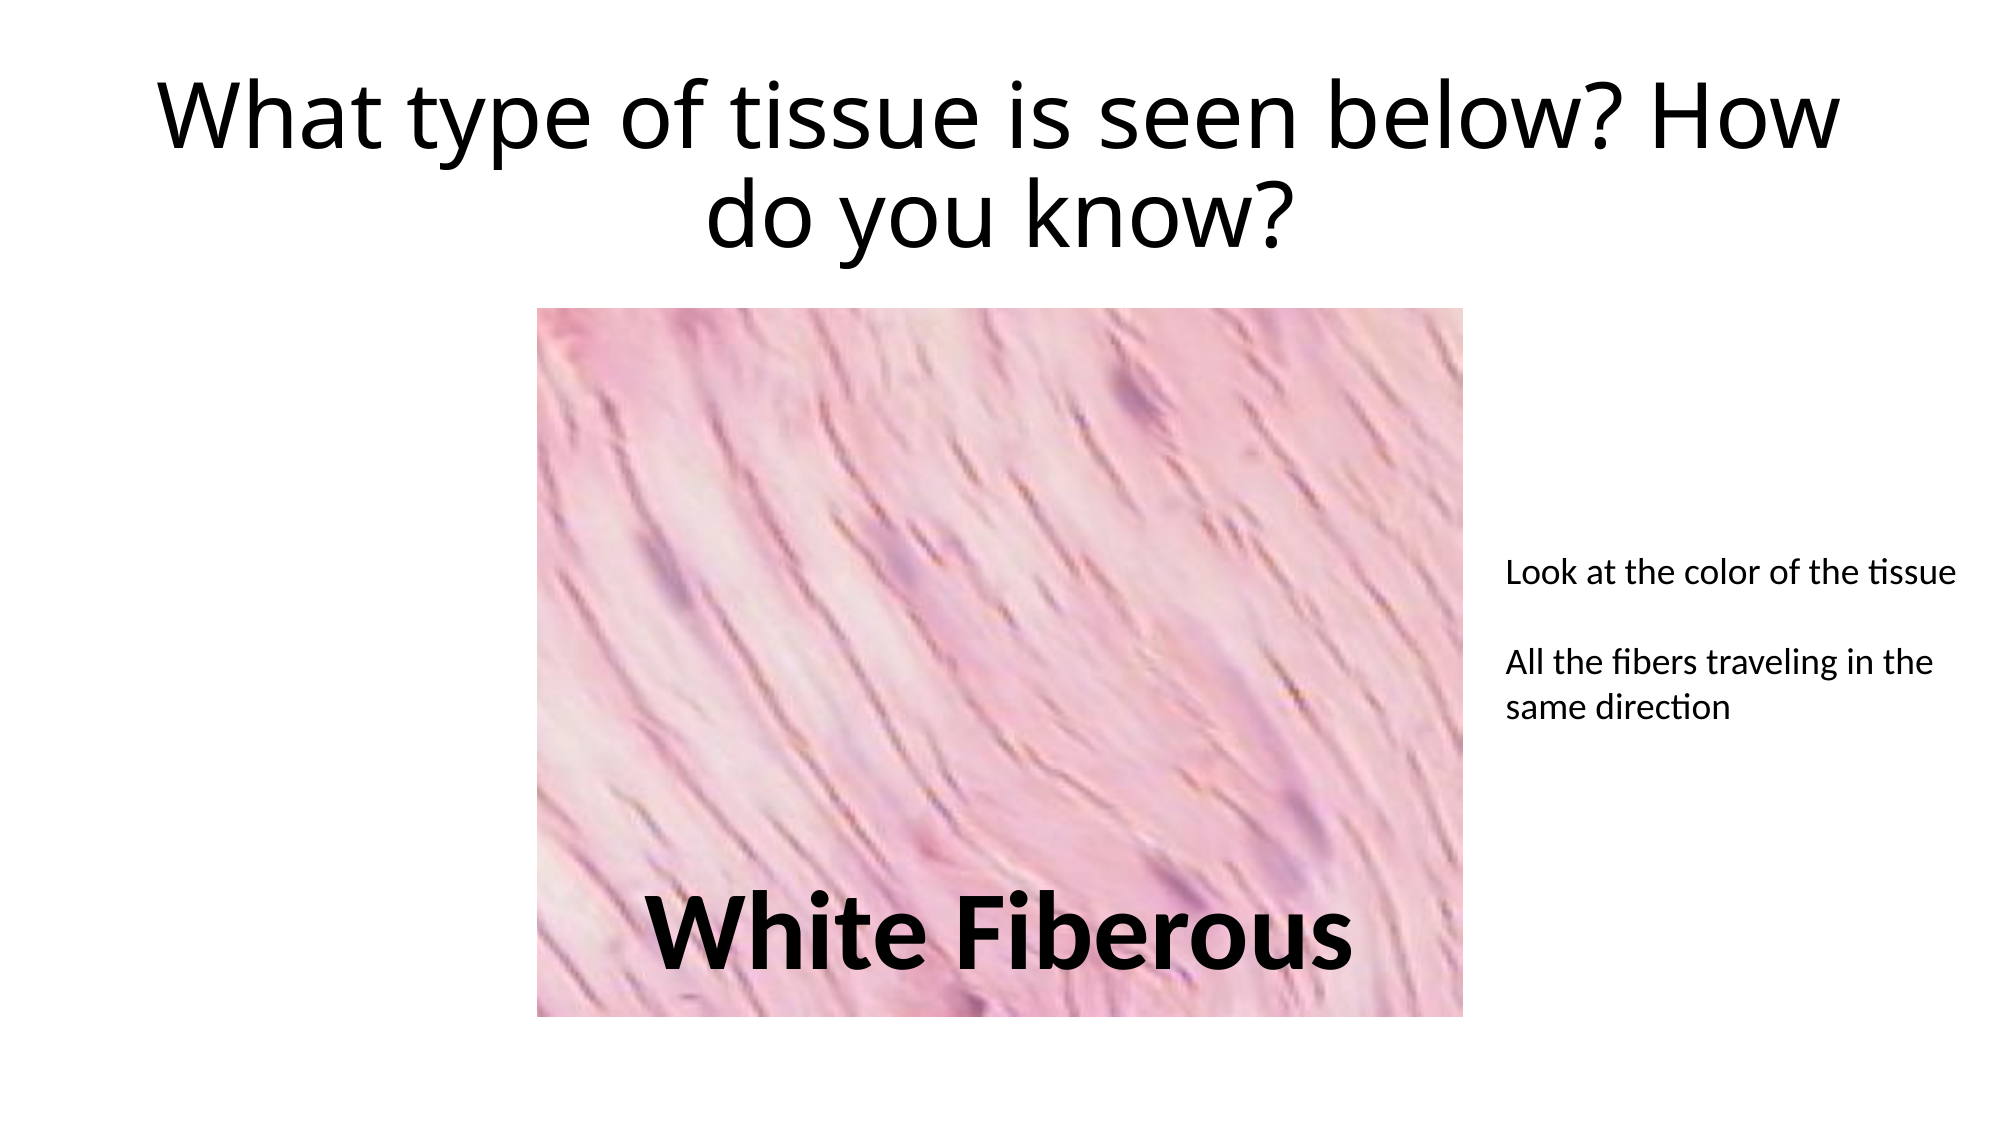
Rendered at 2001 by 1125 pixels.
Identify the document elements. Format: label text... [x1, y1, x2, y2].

picture [537, 308, 1463, 1017]
title What type of tissue is seen below? How do you know? [137, 59, 1863, 278]
text_box Look at the color of the tissue All the fibers traveling in the same direction [1490, 539, 1974, 734]
